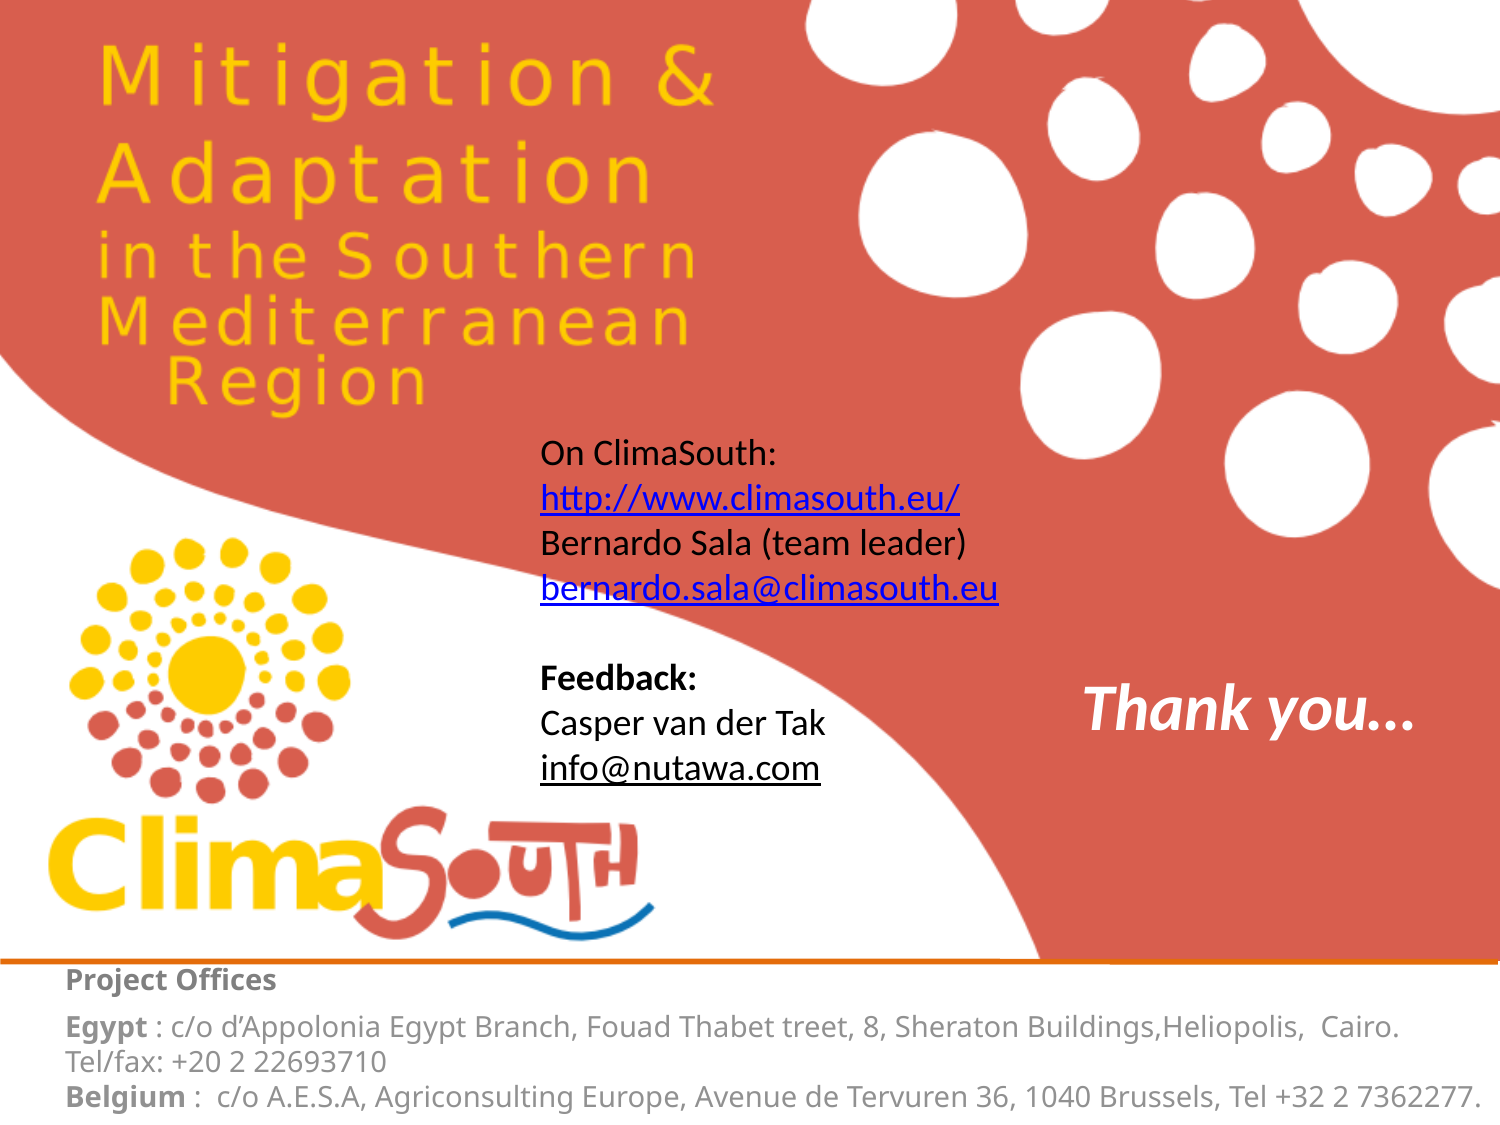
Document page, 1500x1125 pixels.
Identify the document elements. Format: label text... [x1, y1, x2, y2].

text_box Project Offices Egypt : c/o d’Appolonia Egypt Branch, Fouad Thabet treet, 8, Sheraton Buildings,Heliopolis, Cairo. Tel/fax: +20 2 22693710 Belgium : c/o A.E.S.A, Agriconsulting Europe, Avenue de Tervuren 36, 1040 Brussels, Tel +32 2 7362277. [50, 969, 1500, 1121]
picture [0, 0, 1500, 962]
